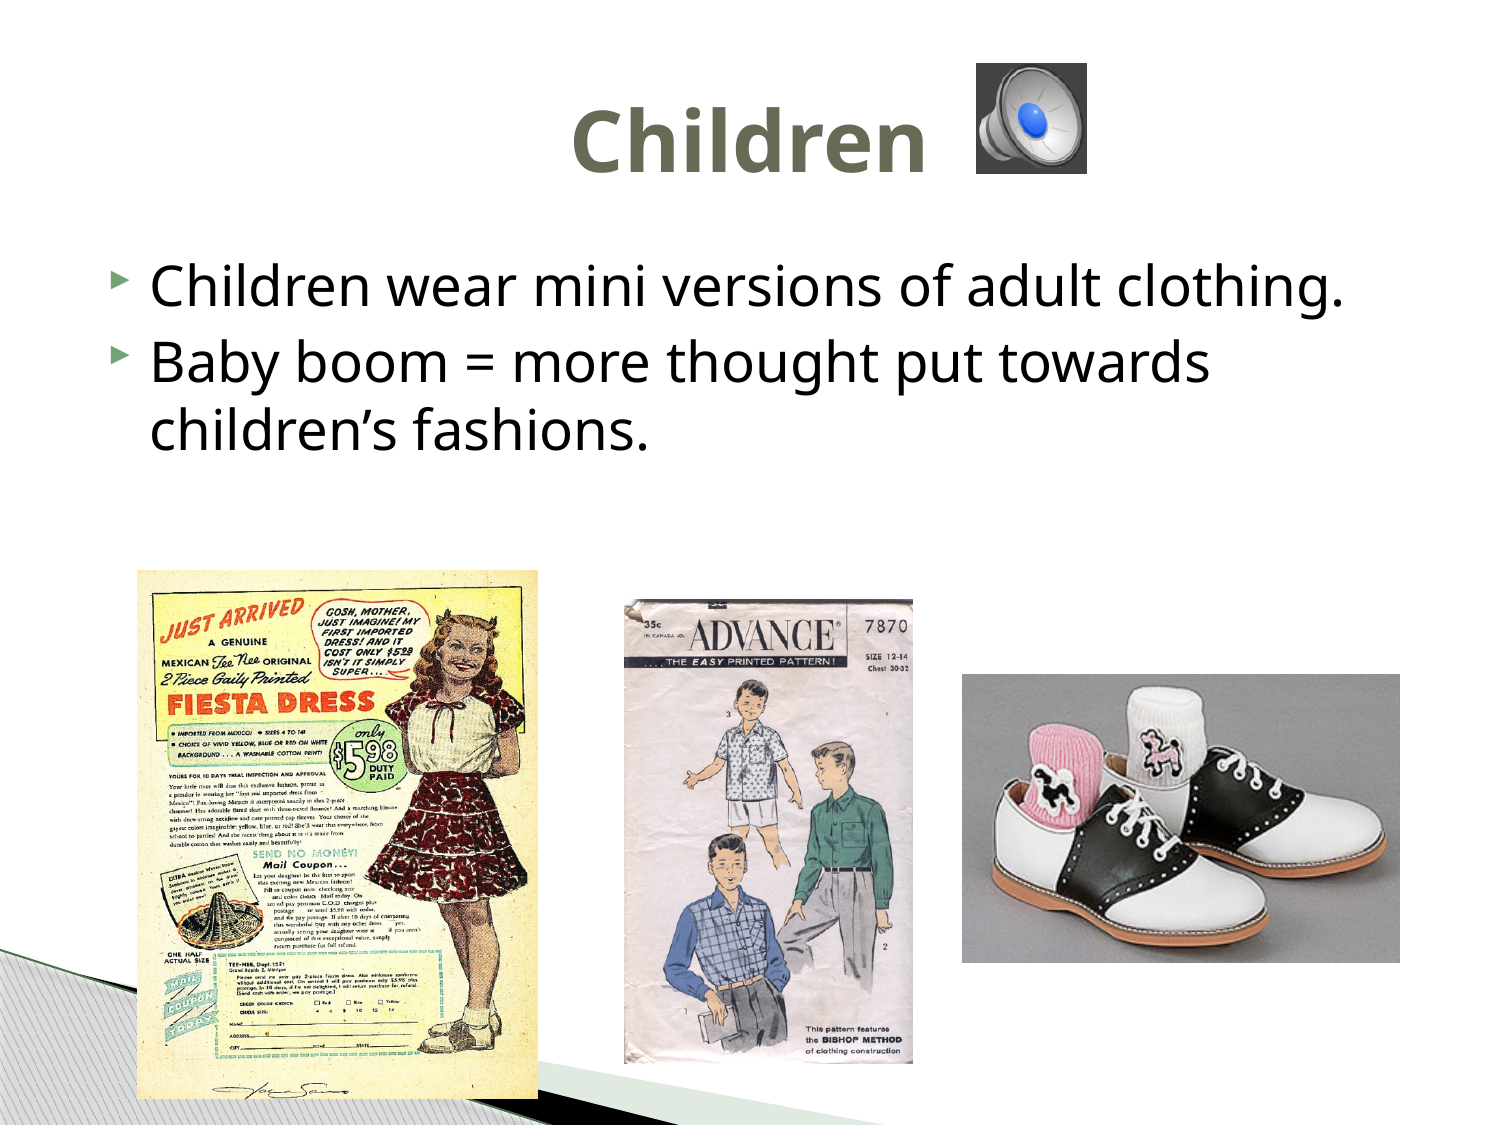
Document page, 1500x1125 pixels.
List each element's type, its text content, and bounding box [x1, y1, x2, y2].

picture [974, 62, 1088, 176]
picture [962, 674, 1401, 963]
picture [137, 570, 538, 1099]
picture [624, 599, 913, 1064]
list Children wear mini versions of adult clothing. Baby boom = more thought put towards children’s fashions. [75, 243, 1425, 986]
title Children [75, 45, 1425, 233]
